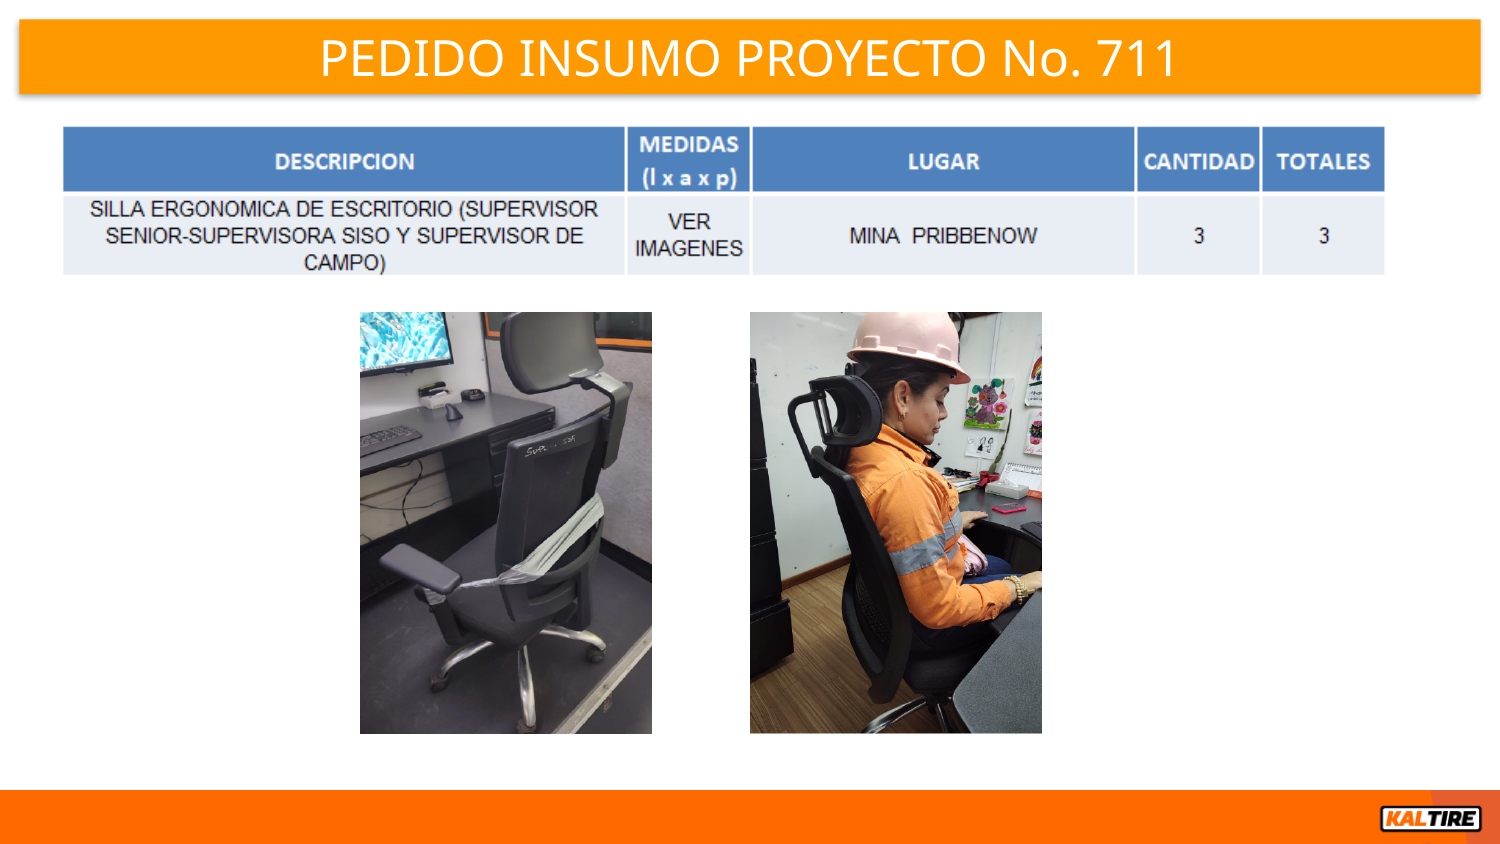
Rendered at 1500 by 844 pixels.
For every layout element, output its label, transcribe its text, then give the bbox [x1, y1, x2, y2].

picture [359, 311, 652, 734]
picture [61, 124, 1391, 283]
text_box PEDIDO INSUMO PROYECTO No. 711 [19, 19, 1481, 95]
picture [749, 311, 1042, 734]
picture [0, 790, 1500, 844]
